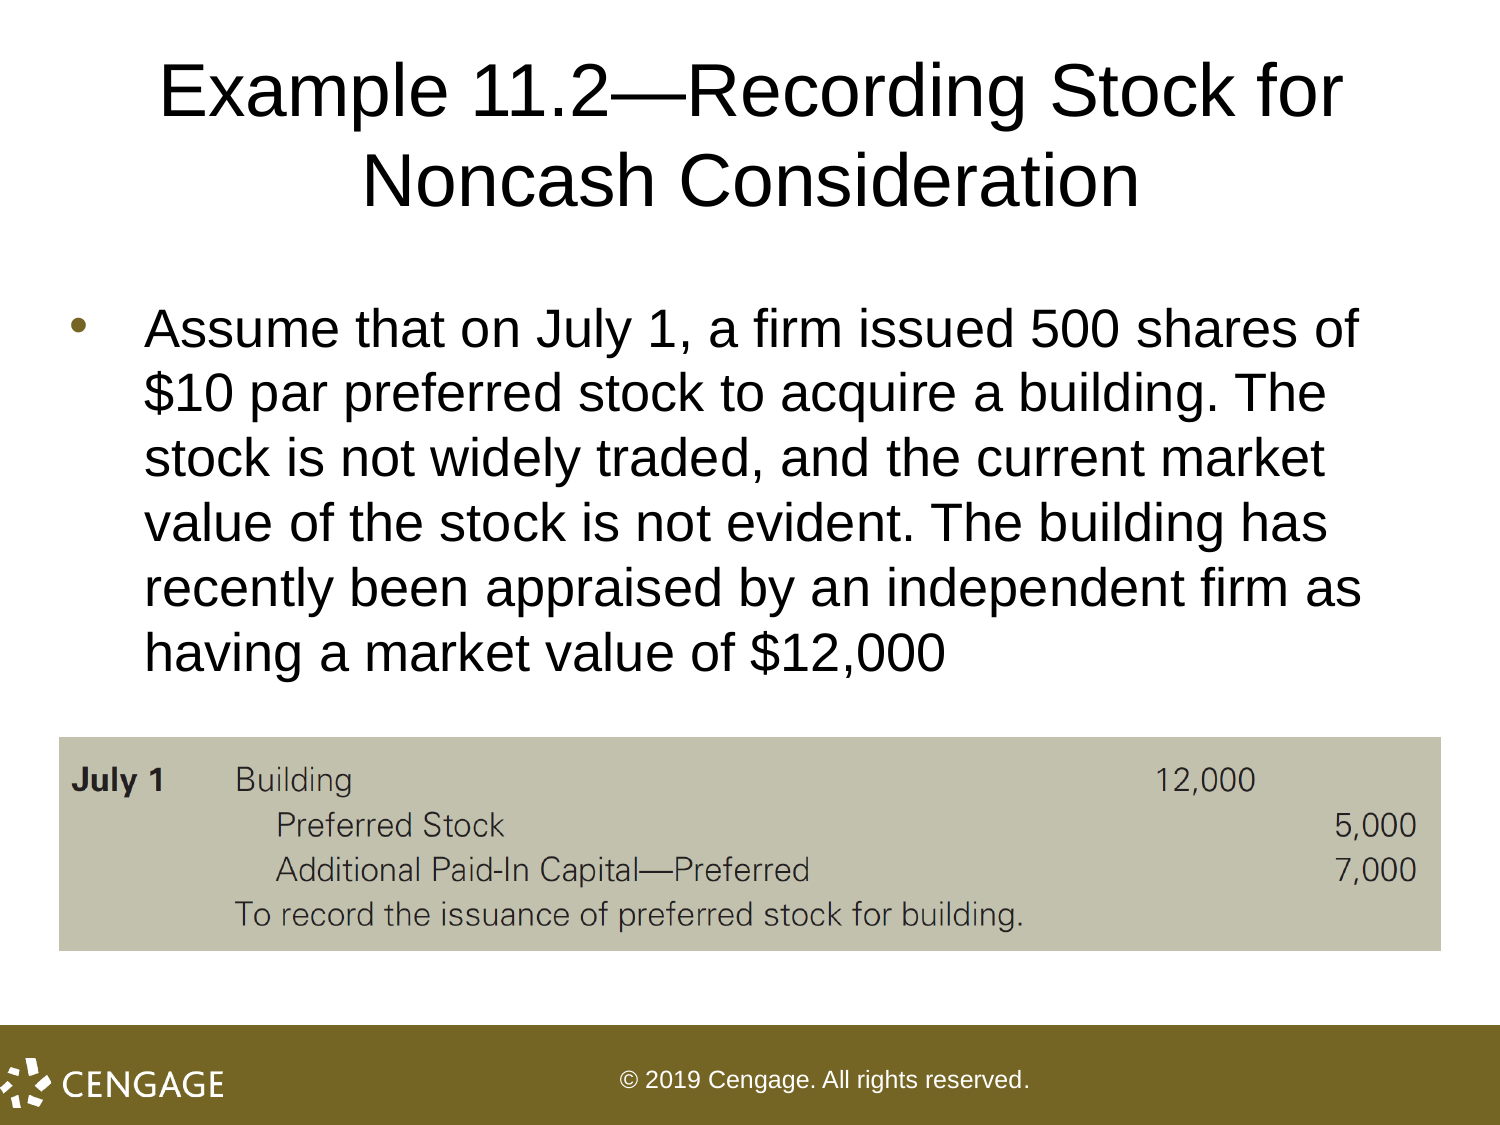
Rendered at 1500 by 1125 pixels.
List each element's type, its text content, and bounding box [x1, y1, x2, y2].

picture [59, 737, 1441, 952]
picture [0, 1058, 223, 1108]
title Example 11.2—Recording Stock for Noncash Consideration [92, 38, 1411, 224]
list Assume that on July 1, a firm issued 500 shares of $10 par preferred stock to acquire a building. The stock is not widely traded, and the current market value of the stock is not evident. The building has recently been appraised by an independent firm as having a market value of $12,000 [54, 285, 1454, 690]
